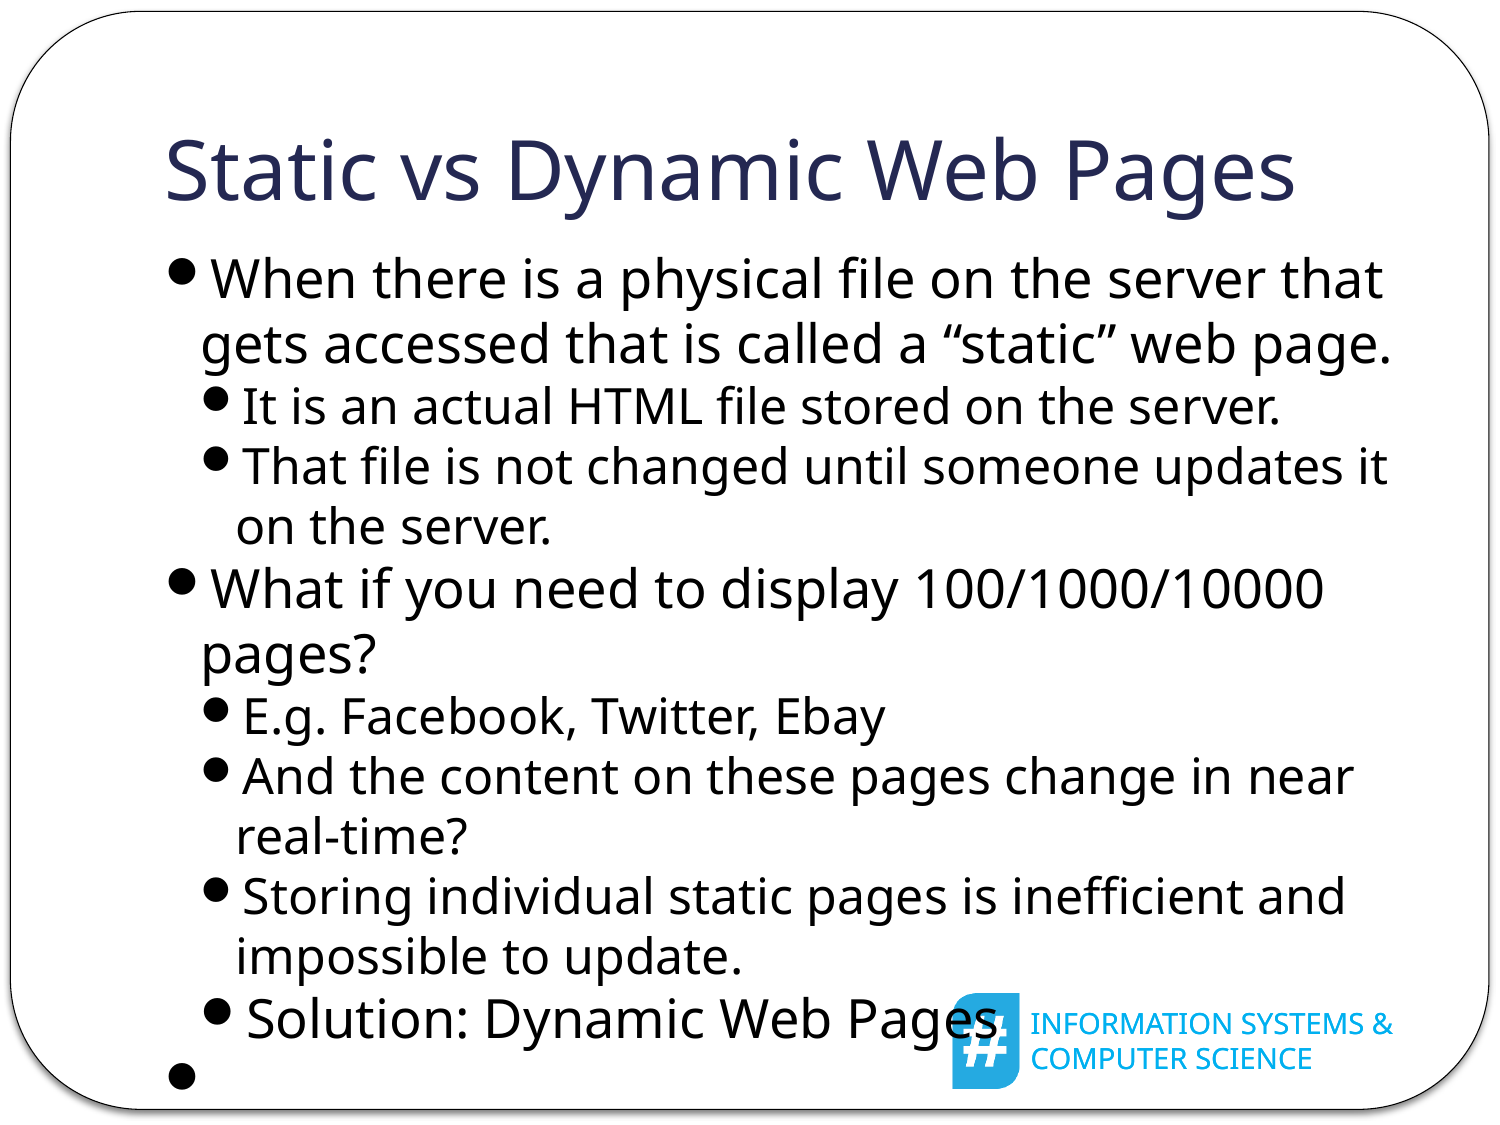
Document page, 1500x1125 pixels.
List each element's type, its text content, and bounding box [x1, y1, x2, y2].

text_box When there is a physical file on the server that gets accessed that is called a “static” web page. It is an actual HTML file stored on the server. That file is not changed until someone updates it on the server. What if you need to display 100/1000/10000 pages? E.g. Facebook, Twitter, Ebay And the content on these pages change in near real-time? Storing individual static pages is inefficient and impossible to update. Solution: Dynamic Web Pages [150, 237, 1425, 988]
picture [950, 990, 1022, 1090]
text_box Static vs Dynamic Web Pages [150, 45, 1425, 233]
